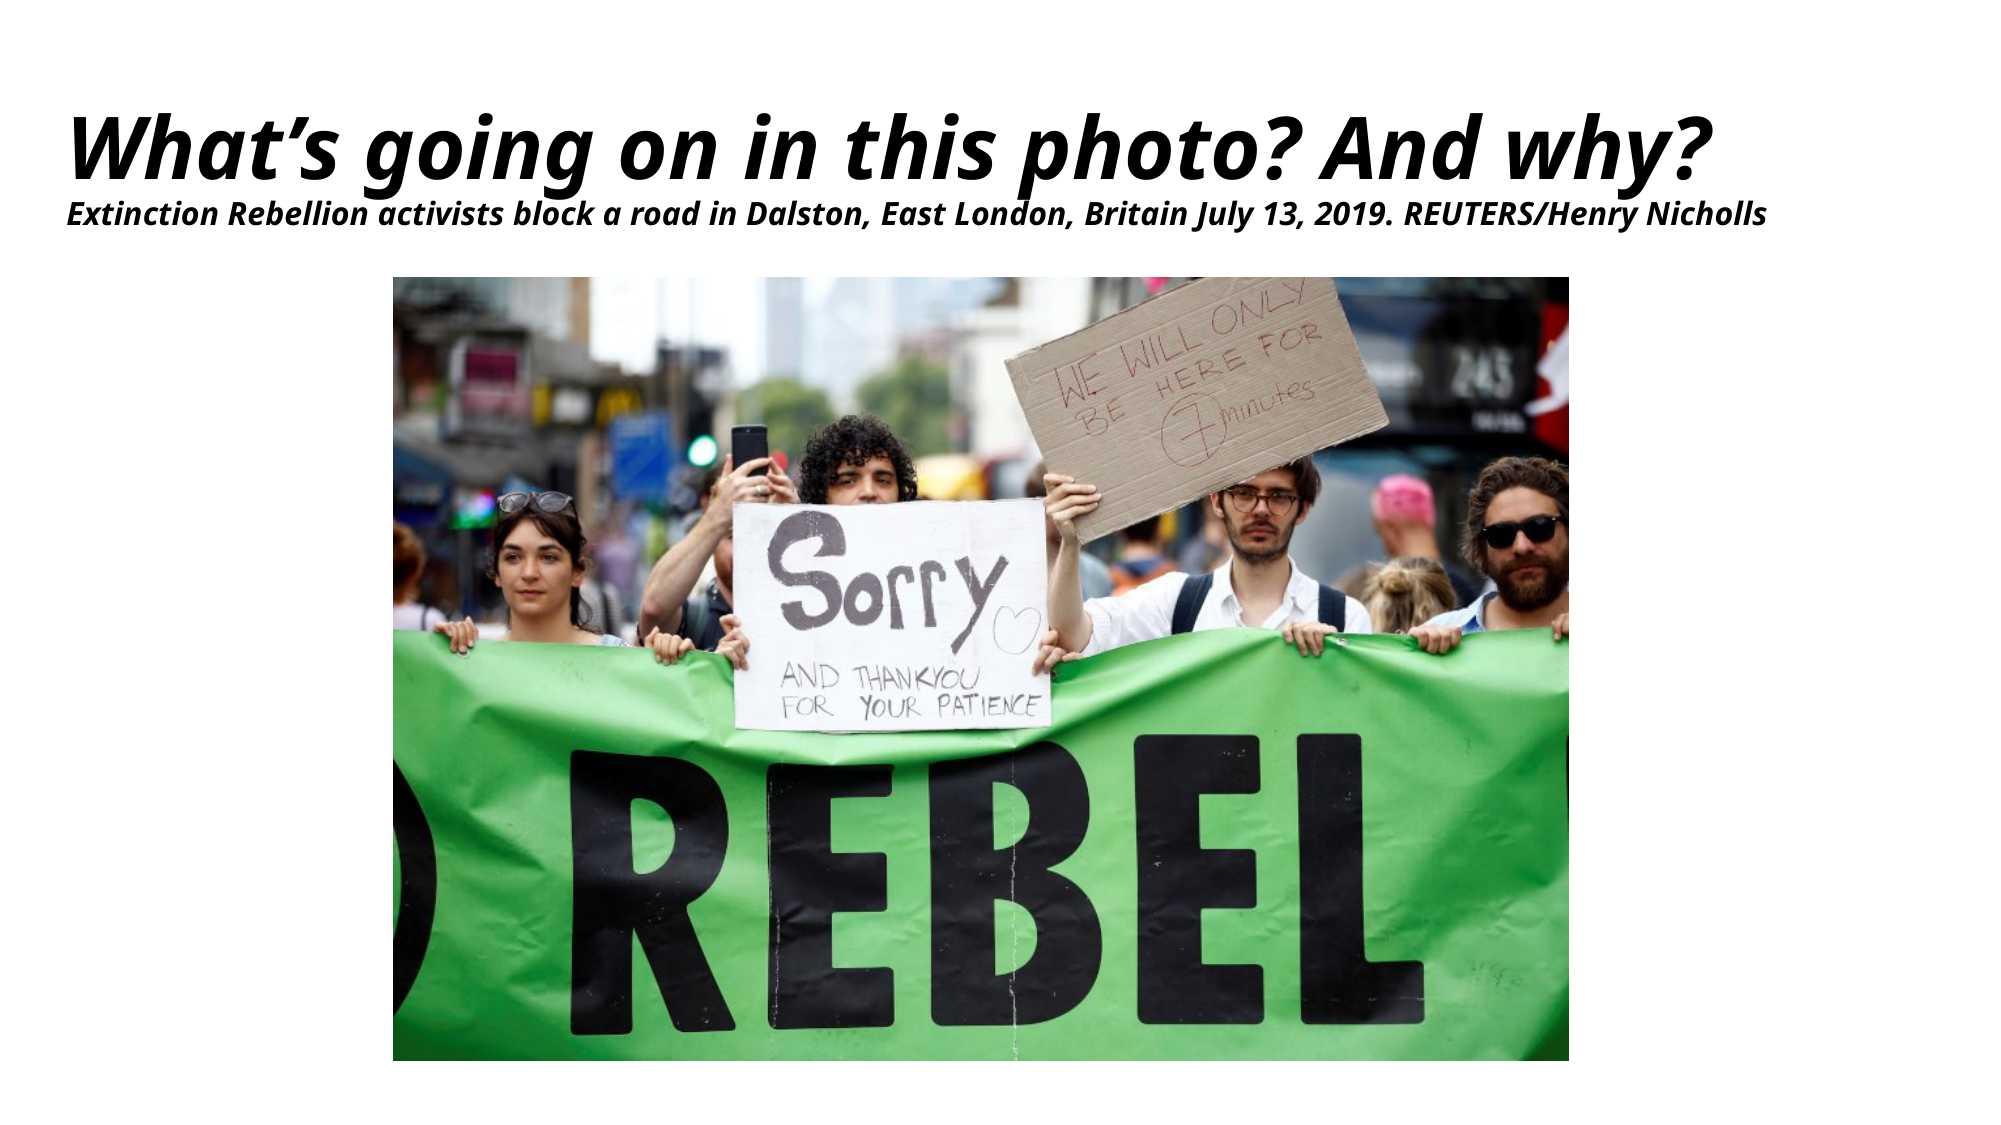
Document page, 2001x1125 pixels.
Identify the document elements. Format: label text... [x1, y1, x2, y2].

title What’s going on in this photo? And why? Extinction Rebellion activists block a road in Dalston, East London, Britain July 13, 2019. REUTERS/Henry Nicholls [51, 59, 1933, 278]
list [393, 277, 1569, 1061]
